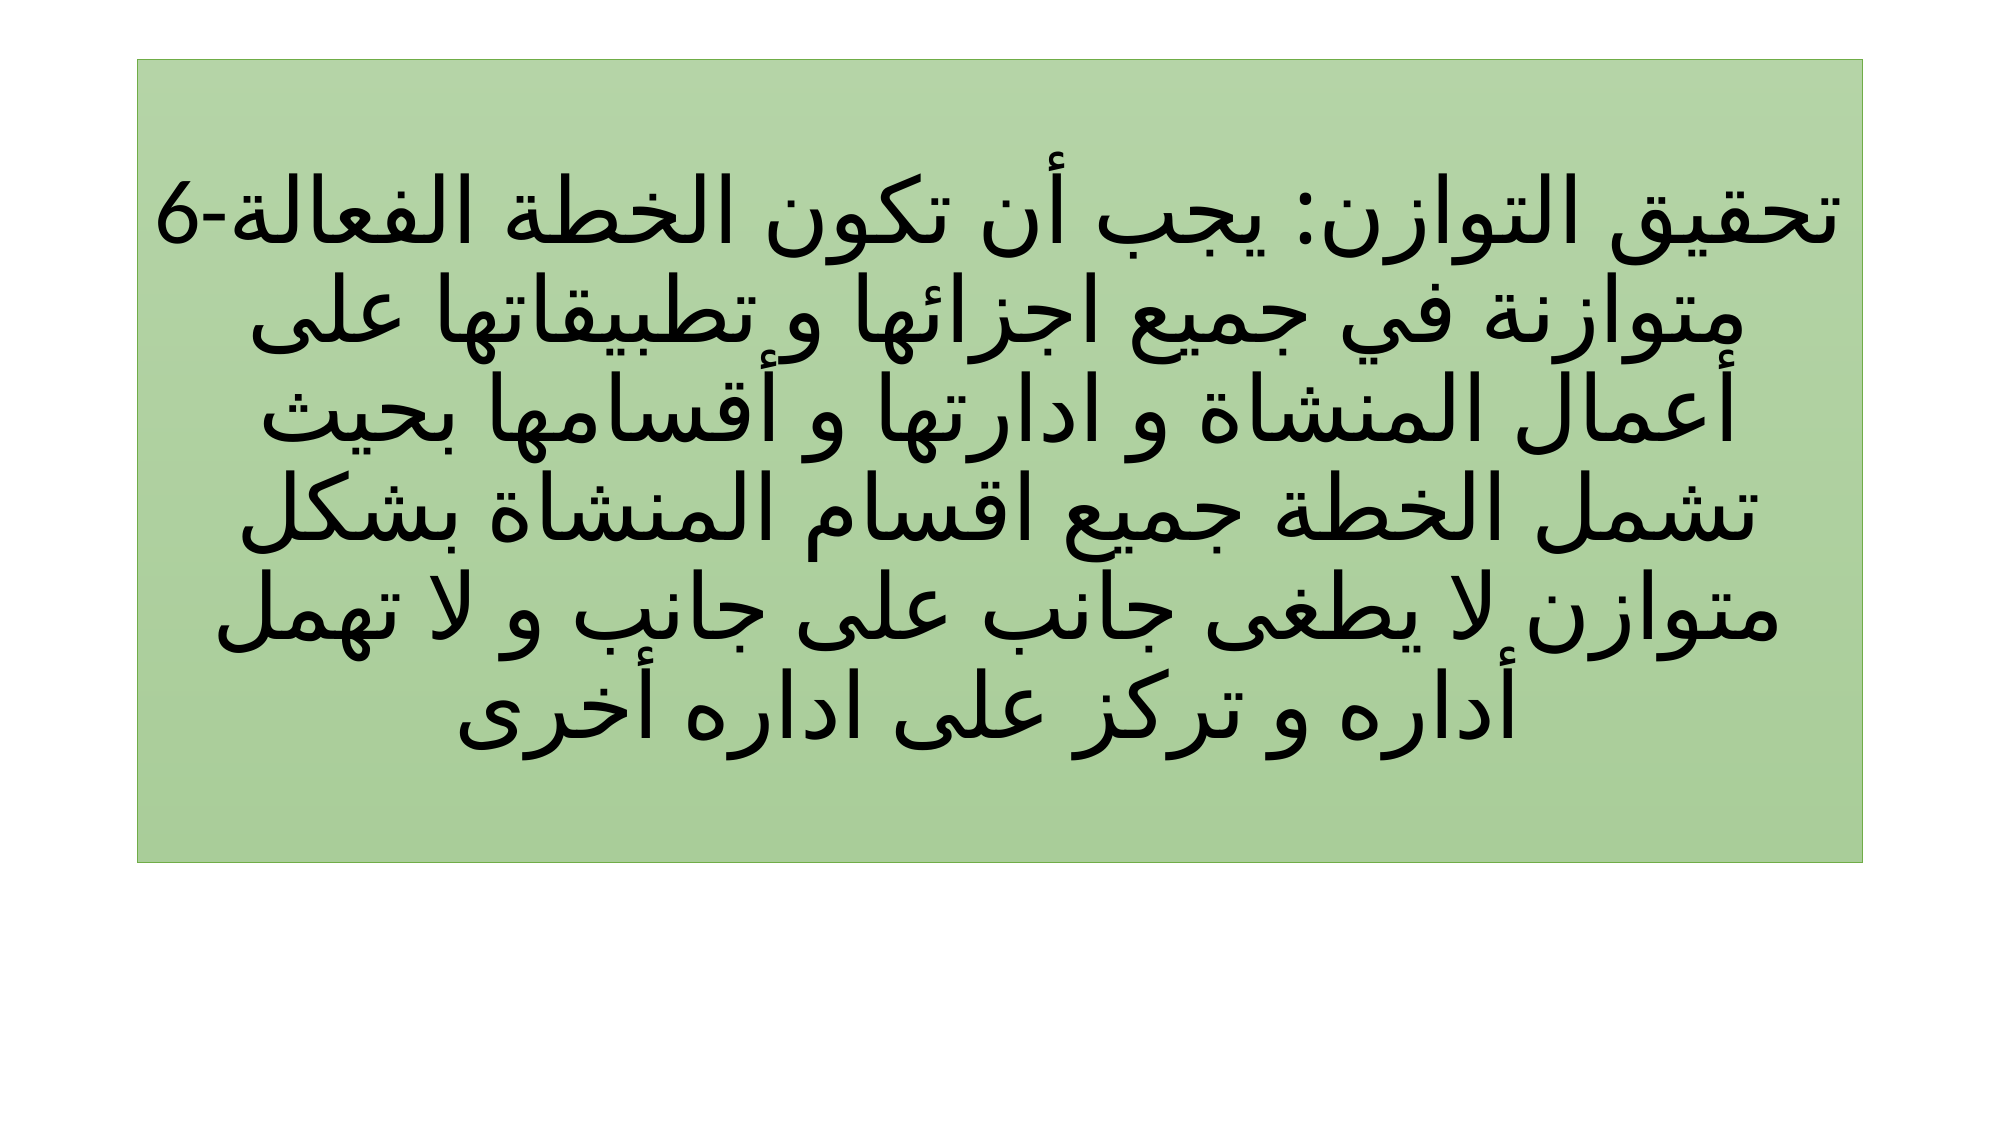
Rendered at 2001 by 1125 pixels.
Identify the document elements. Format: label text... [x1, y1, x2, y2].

title 6-تحقيق التوازن: يجب أن تكون الخطة الفعالة متوازنة في جميع اجزائها و تطبيقاتها على أعمال المنشاة و ادارتها و أقسامها بحيث تشمل الخطة جميع اقسام المنشاة بشكل متوازن لا يطغى جانب على جانب و لا تهمل أداره و تركز على اداره أخرى [137, 59, 1863, 863]
